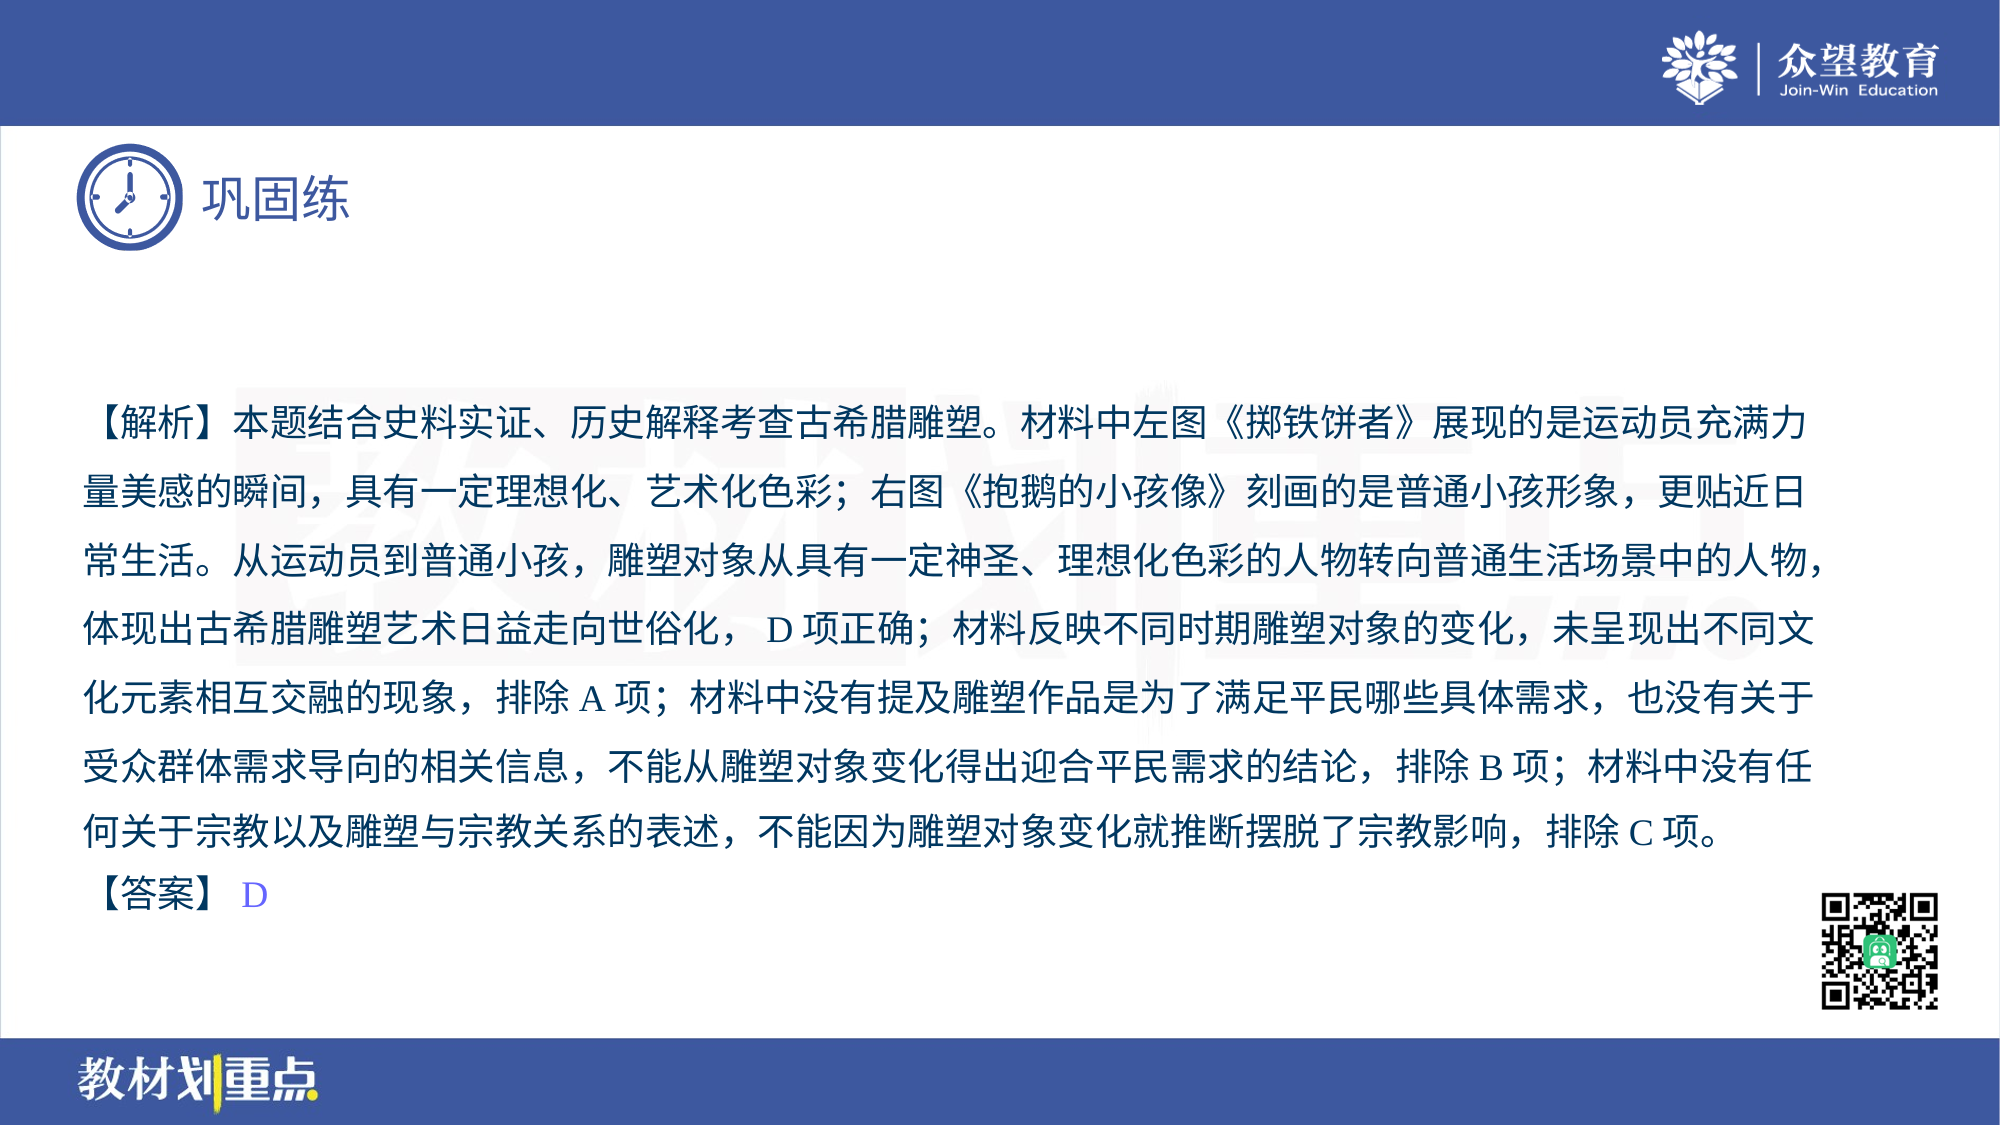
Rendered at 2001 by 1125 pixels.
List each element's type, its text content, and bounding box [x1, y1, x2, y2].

picture [0, 0, 2000, 1125]
text_box 【解析】本题结合史料实证、历史解释考查古希腊雕塑。材料中左图《掷铁饼者》展现的是运动员充满力 量美感的瞬间，具有一定理想化、艺术化色彩；右图《抱鹅的小孩像》刻画的是普通小孩形象，更贴近日 常生活。从运动员到普通小孩，雕塑对象从具有一定神圣、理想化色彩的人物转向普通生活场景中的人物， 体现出古希腊雕塑艺术日益走向世俗化，D项正确；材料反映不同时期雕塑对象的变化，未呈现出不同文 化元素相互交融的现象，排除A项；材料中没有提及雕塑作品是为了满足平民哪些具体需求，也没有关于 受众群体需求导向的相关信息，不能从雕塑对象变化得出迎合平民需求的结论，排除B项；材料中没有任 何关于宗教以及雕塑与宗教关系的表述，不能因为雕塑对象变化就推断摆脱了宗教影响，排除C项。 [82, 375, 1817, 846]
text_box 【答案】D [82, 848, 1817, 908]
